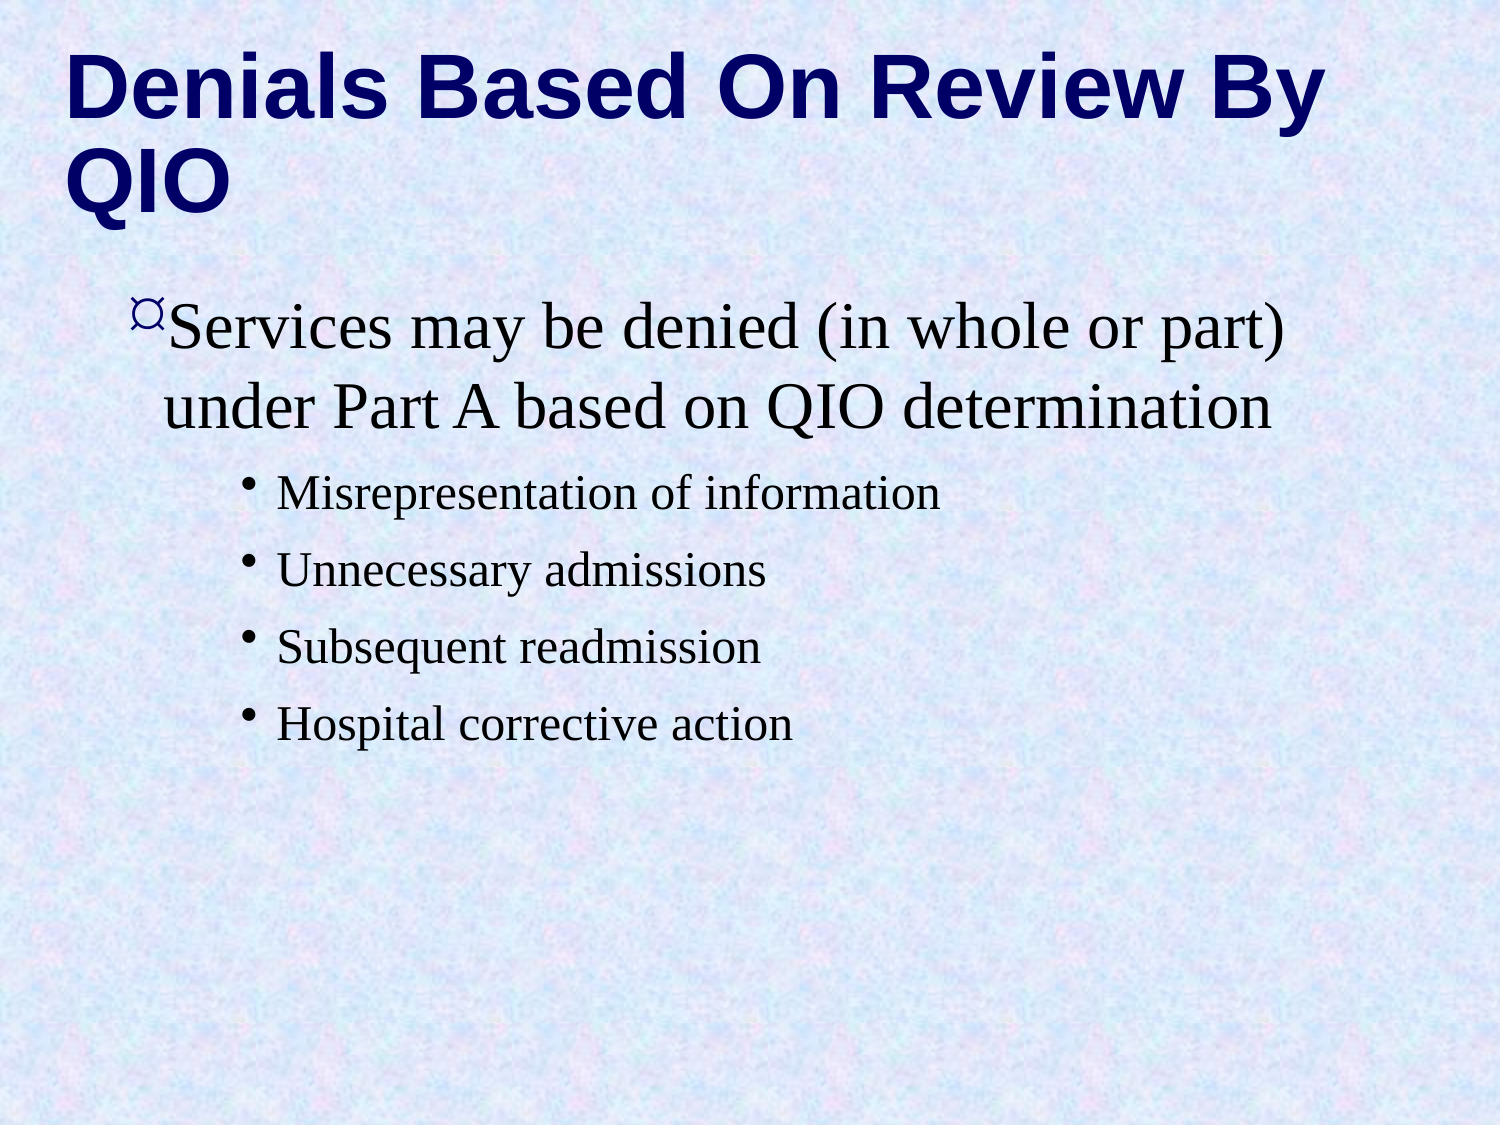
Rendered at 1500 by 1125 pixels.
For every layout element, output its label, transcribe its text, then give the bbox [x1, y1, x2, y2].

list Services may be denied (in whole or part) under Part A based on QIO determination Misrepresentation of information Unnecessary admissions Subsequent readmission Hospital corrective action [112, 275, 1375, 1050]
title Denials Based On Review By QIO [50, 37, 1450, 238]
